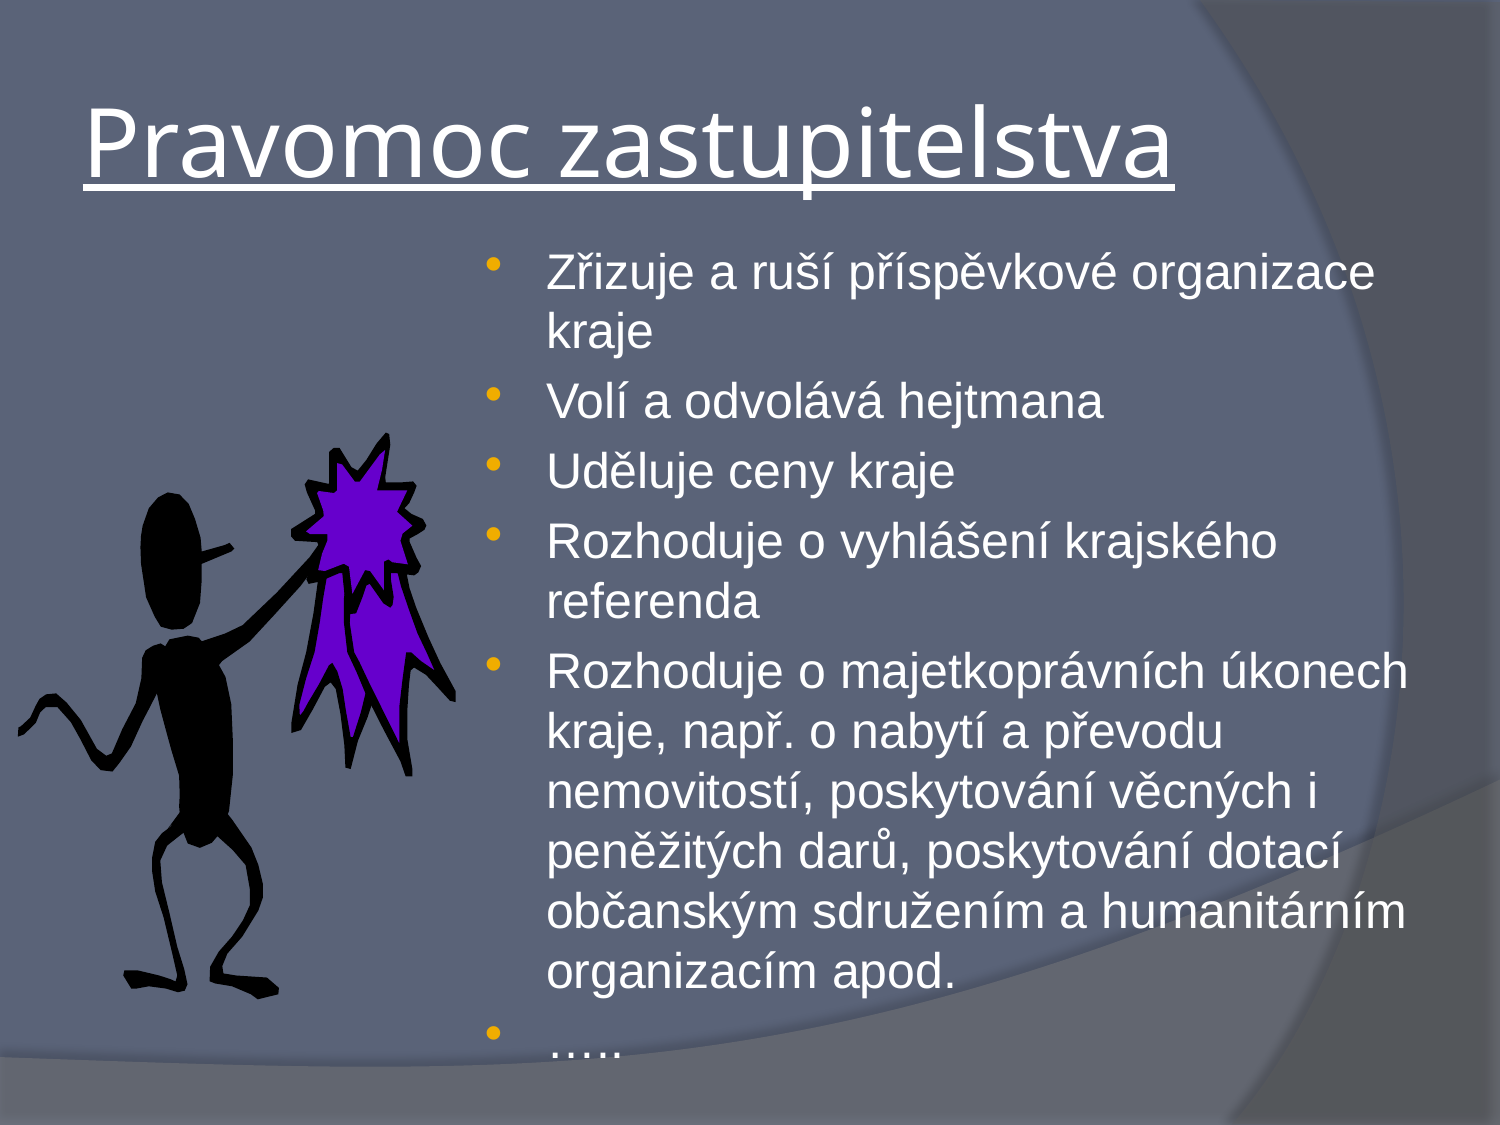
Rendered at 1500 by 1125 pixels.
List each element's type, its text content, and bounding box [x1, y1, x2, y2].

picture [17, 432, 457, 1000]
list Zřizuje a ruší příspěvkové organizace kraje Volí a odvolává hejtmana Uděluje ceny kraje Rozhoduje o vyhlášení krajského referenda Rozhoduje o majetkoprávních úkonech kraje, např. o nabytí a převodu nemovitostí, poskytování věcných i peněžitých darů, poskytování dotací občanským sdružením a humanitárním organizacím apod. ….. [466, 231, 1447, 1094]
title Pravomoc zastupitelstva [75, 45, 1300, 233]
